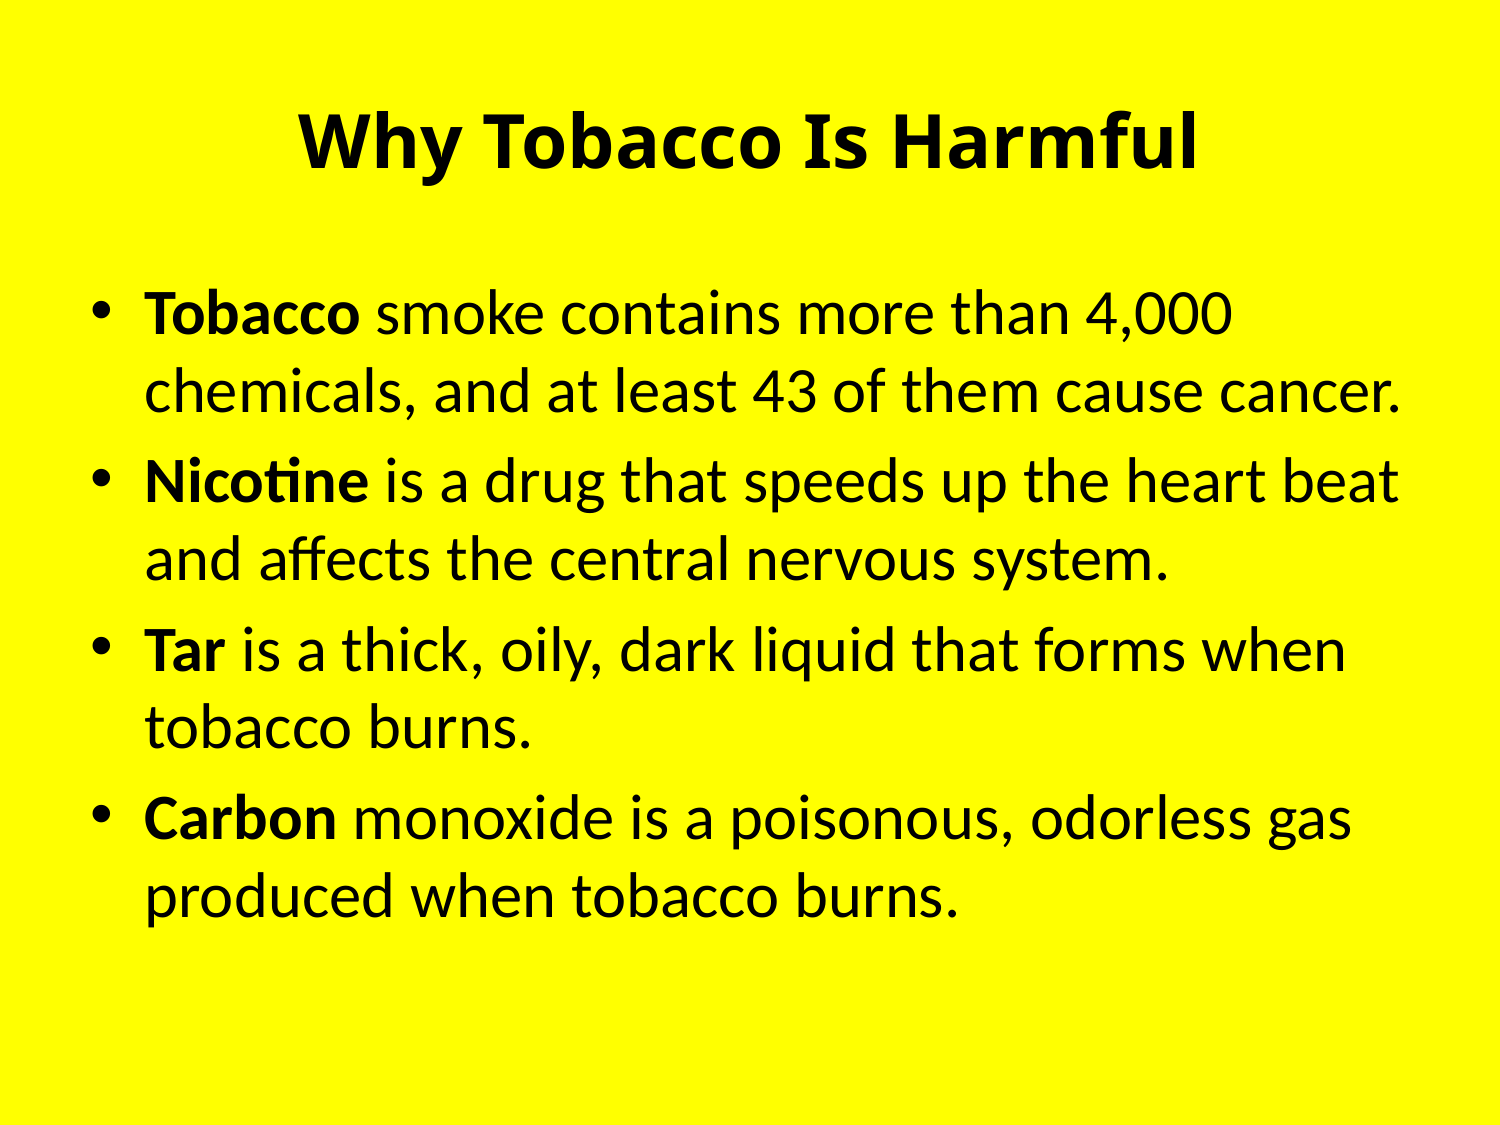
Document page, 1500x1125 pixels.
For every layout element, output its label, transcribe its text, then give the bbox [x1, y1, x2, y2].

list Tobacco smoke contains more than 4,000 chemicals, and at least 43 of them cause cancer. Nicotine is a drug that speeds up the heart beat and affects the central nervous system. Tar is a thick, oily, dark liquid that forms when tobacco burns. Carbon monoxide is a poisonous, odorless gas produced when tobacco burns. [75, 262, 1425, 1005]
title Why Tobacco Is Harmful [75, 45, 1425, 233]
